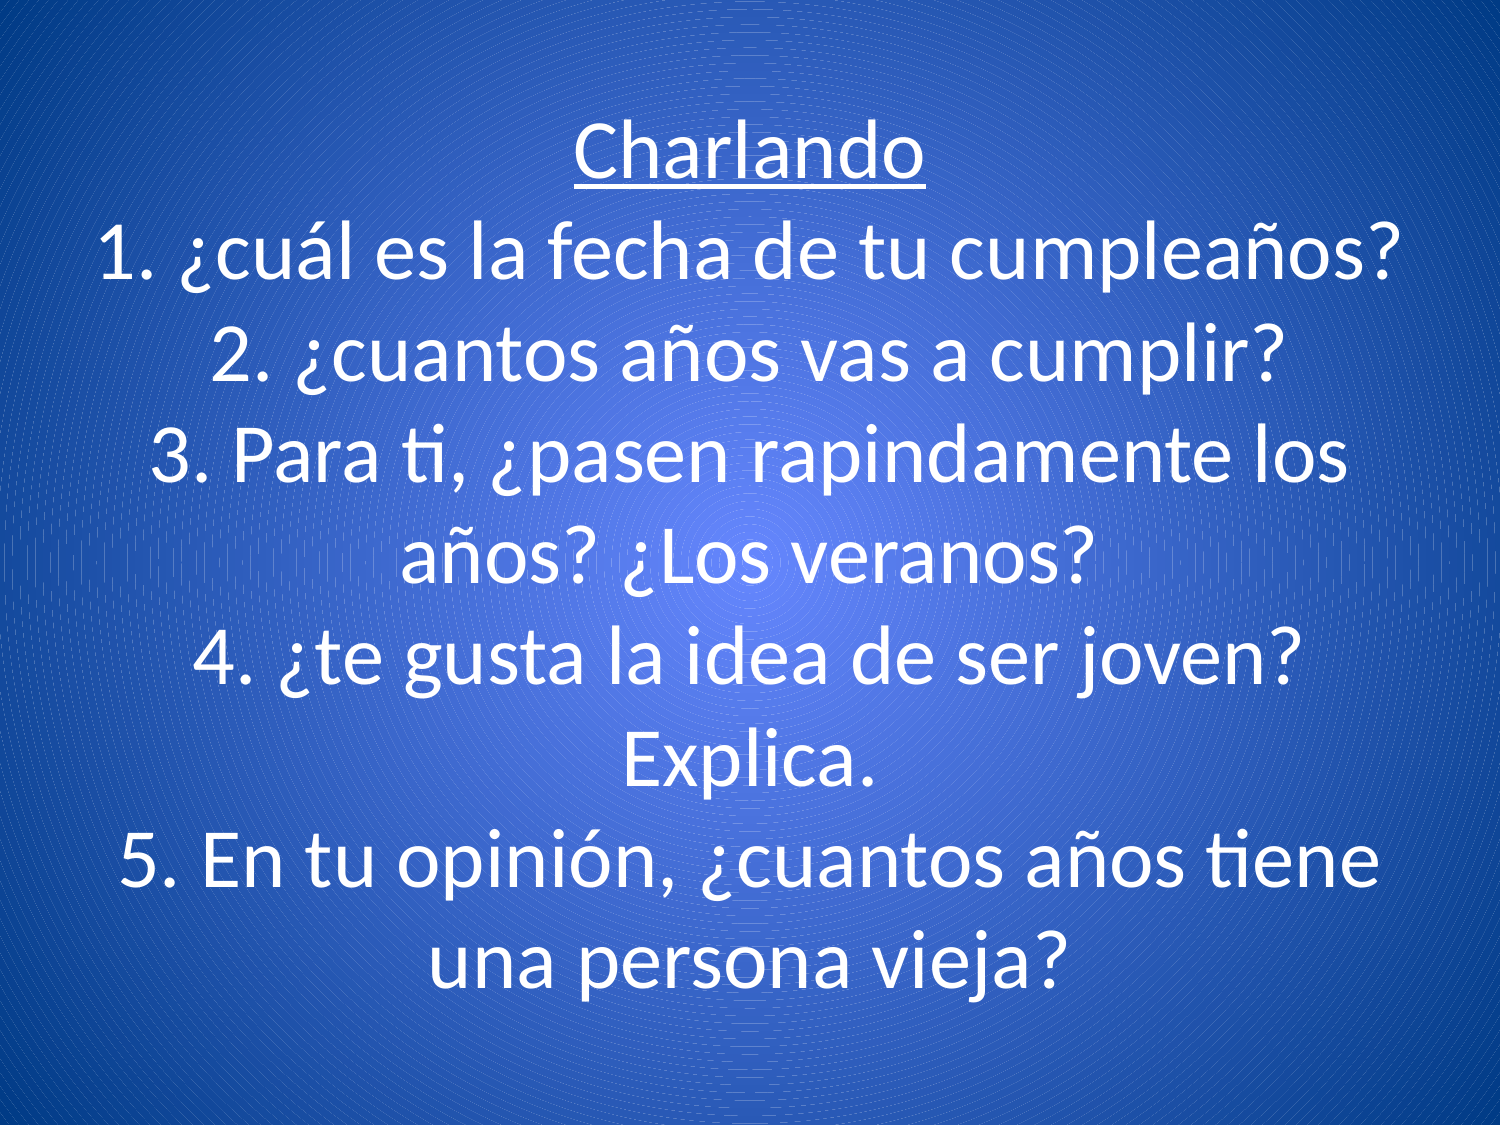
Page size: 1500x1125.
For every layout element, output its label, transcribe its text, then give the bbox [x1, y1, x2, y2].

title Charlando 1. ¿cuál es la fecha de tu cumpleaños? 2. ¿cuantos años vas a cumplir? 3. Para ti, ¿pasen rapindamente los años? ¿Los veranos? 4. ¿te gusta la idea de ser joven? Explica. 5. En tu opinión, ¿cuantos años tiene una persona vieja? [75, 45, 1425, 1055]
